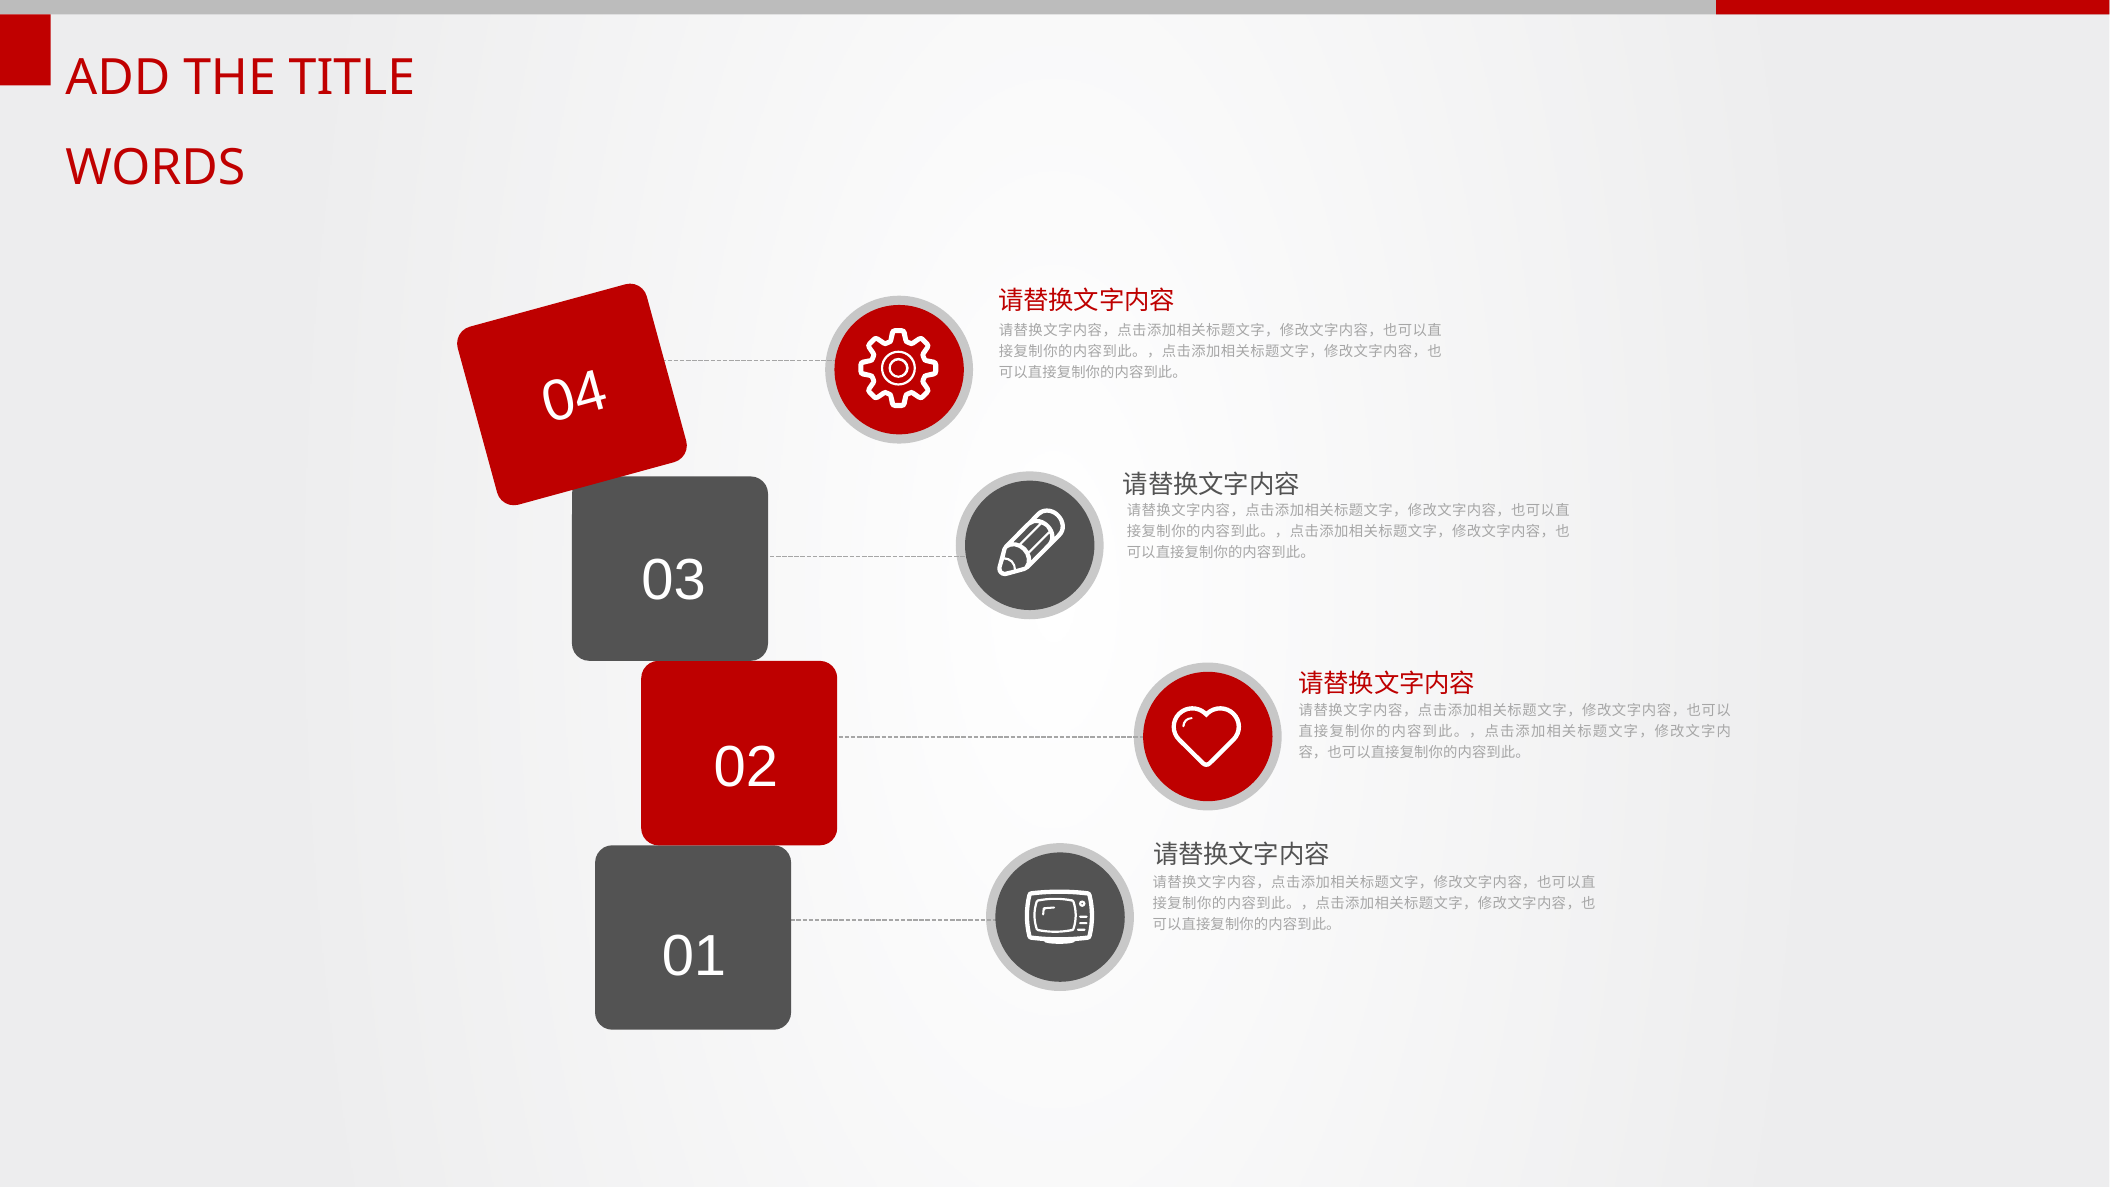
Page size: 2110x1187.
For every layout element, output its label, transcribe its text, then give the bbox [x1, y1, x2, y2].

text_box 请替换文字内容，点击添加相关标题文字，修改文字内容，也可以直接复制你的内容到此。，点击添加相关标题文字，修改文字内容，也可以直接复制你的内容到此。 [1152, 870, 1597, 933]
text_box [571, 476, 768, 661]
text_box ADD THE TITLE WORDS [50, 15, 583, 202]
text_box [986, 843, 1134, 991]
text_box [1169, 704, 1244, 768]
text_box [595, 845, 792, 1030]
text_box 请替换文字内容，点击添加相关标题文字，修改文字内容，也可以直接复制你的内容到此。，点击添加相关标题文字，修改文字内容，也可以直接复制你的内容到此。 [999, 317, 1444, 381]
text_box 请替换文字内容 [1298, 660, 1589, 697]
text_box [474, 302, 671, 487]
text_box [0, 0, 2110, 15]
text_box 请替换文字内容 [998, 278, 1289, 316]
text_box 请替换文字内容 [1153, 831, 1444, 869]
text_box 请替换文字内容，点击添加相关标题文字，修改文字内容，也可以直接复制你的内容到此。，点击添加相关标题文字，修改文字内容，也可以直接复制你的内容到此。 [1298, 697, 1733, 761]
text_box 请替换文字内容 [1122, 461, 1414, 499]
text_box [825, 295, 974, 444]
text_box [1023, 889, 1095, 944]
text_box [858, 328, 939, 409]
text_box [641, 660, 838, 846]
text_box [955, 471, 1104, 620]
text_box 请替换文字内容，点击添加相关标题文字，修改文字内容，也可以直接复制你的内容到此。，点击添加相关标题文字，修改文字内容，也可以直接复制你的内容到此。 [1126, 497, 1571, 561]
picture [0, 15, 2110, 1187]
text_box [1133, 662, 1282, 811]
text_box [0, 15, 50, 86]
